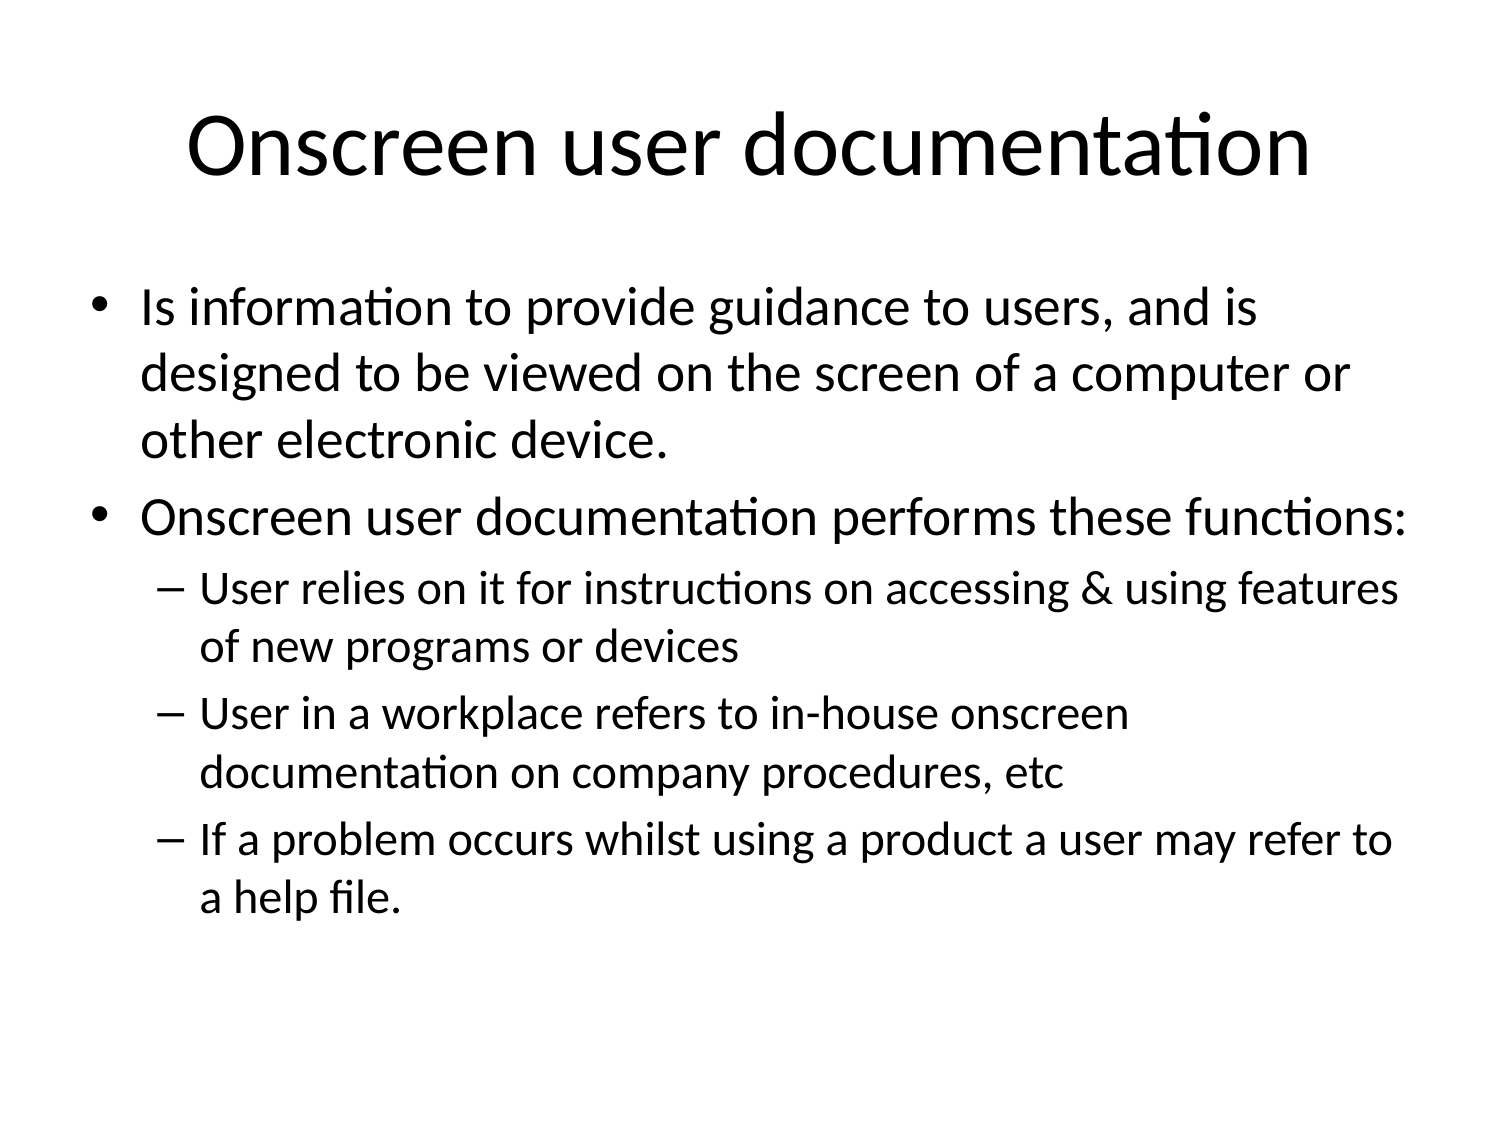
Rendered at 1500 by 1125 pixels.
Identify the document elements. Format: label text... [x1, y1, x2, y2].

title Onscreen user documentation [75, 45, 1425, 233]
list Is information to provide guidance to users, and is designed to be viewed on the screen of a computer or other electronic device. Onscreen user documentation performs these functions: User relies on it for instructions on accessing & using features of new programs or devices User in a workplace refers to in-house onscreen documentation on company procedures, etc If a problem occurs whilst using a product a user may refer to a help file. [75, 262, 1425, 1005]
